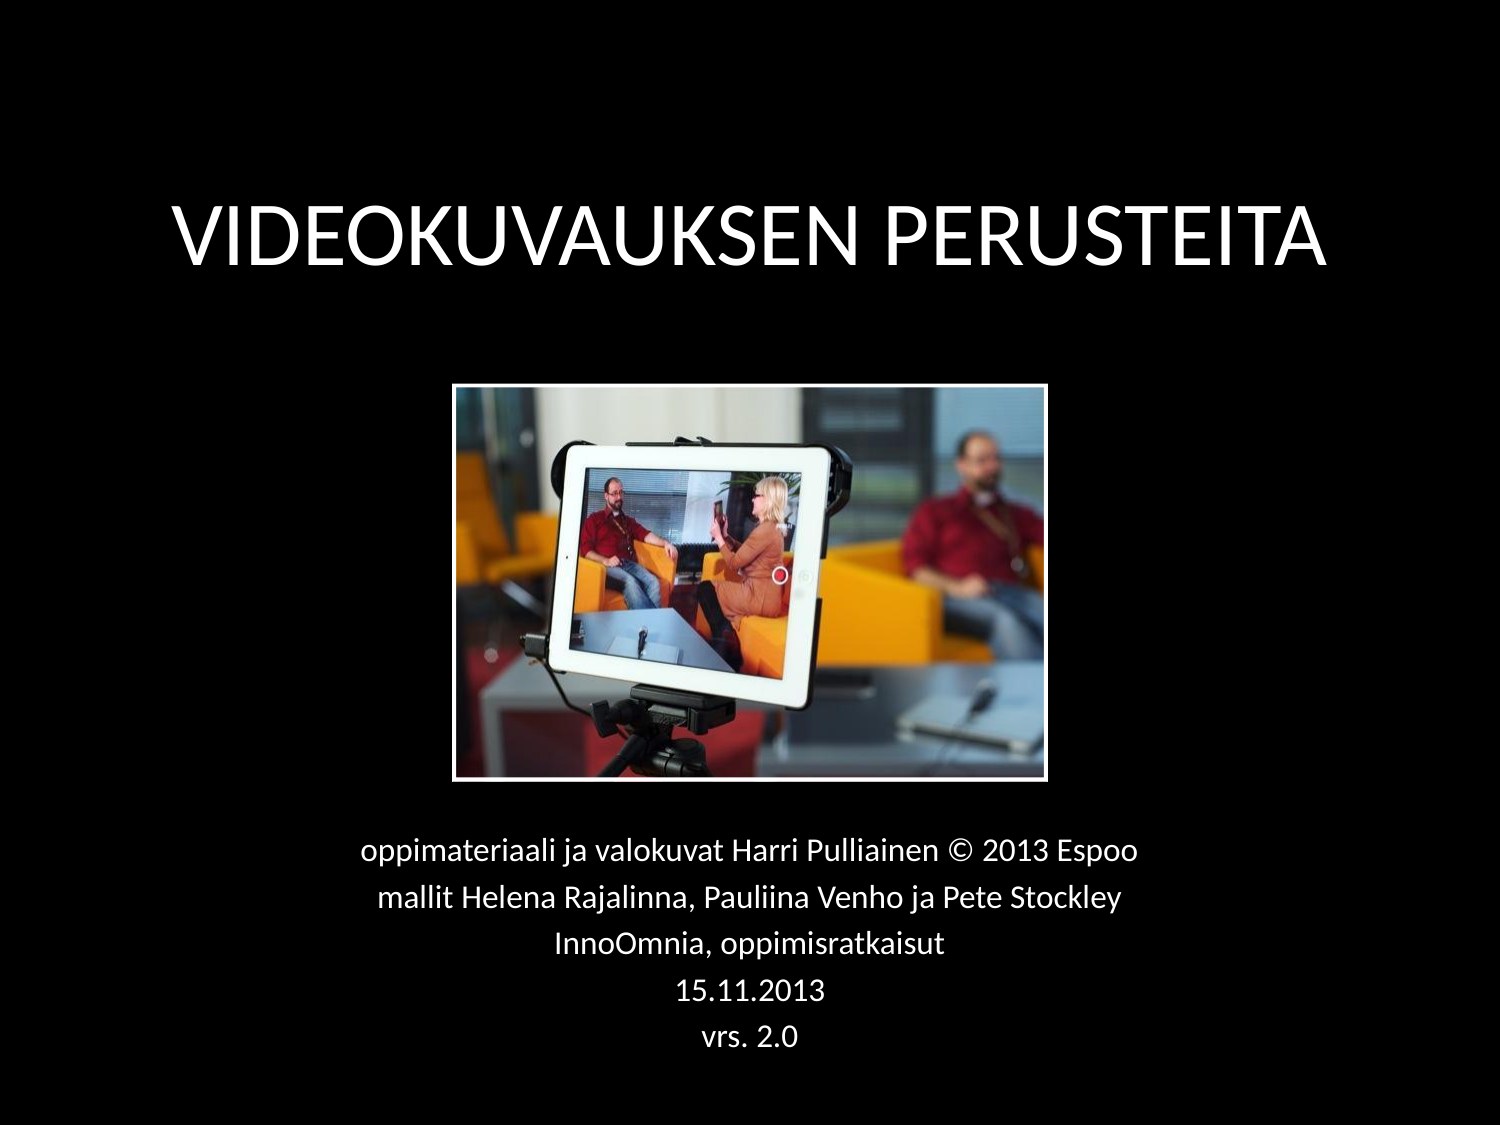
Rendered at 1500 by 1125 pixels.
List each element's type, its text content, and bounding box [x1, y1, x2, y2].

subtitle oppimateriaali ja valokuvat Harri Pulliainen © 2013 Espoo mallit Helena Rajalinna, Pauliina Venho ja Pete Stockley InnoOmnia, oppimisratkaisut 15.11.2013 vrs. 2.0 [225, 820, 1275, 1073]
text_box [457, 388, 1043, 777]
text_box [452, 383, 1048, 782]
title VIDEOKUVAUKSEN PERUSTEITA [112, 108, 1388, 350]
